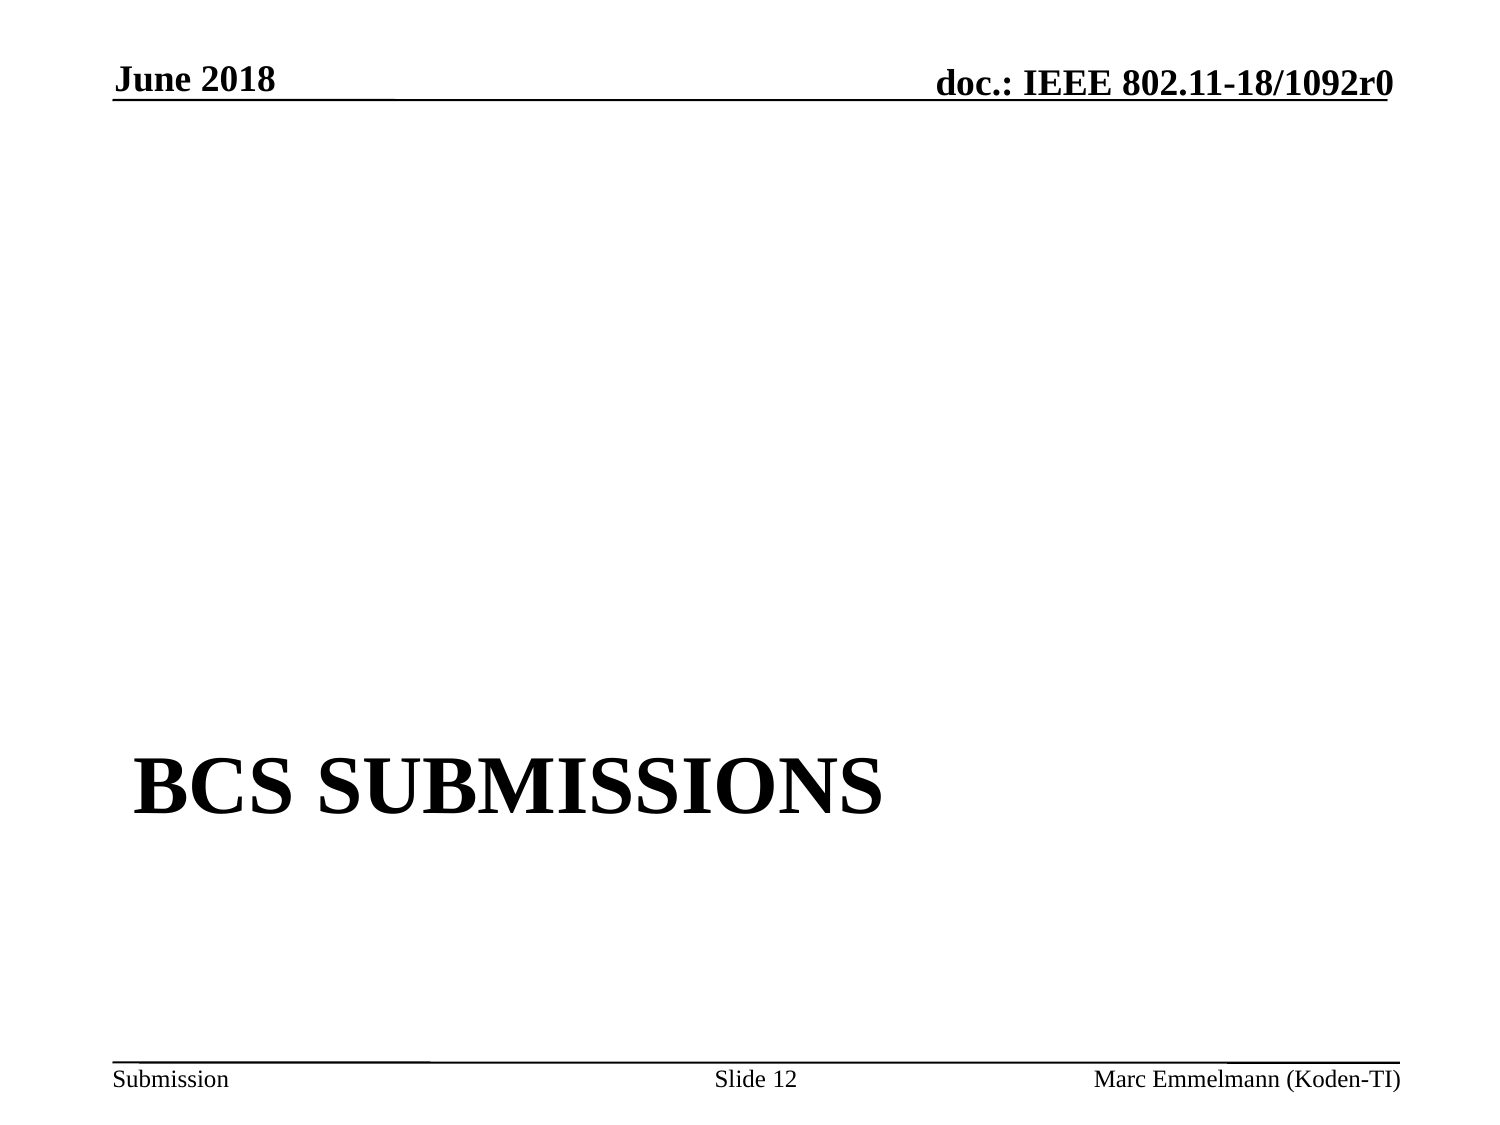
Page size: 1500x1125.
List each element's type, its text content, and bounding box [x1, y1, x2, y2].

slide_number Slide 12 [712, 1061, 800, 1123]
title BCS Submissions [118, 722, 1394, 947]
footer Marc Emmelmann (Koden-TI) [878, 1061, 1402, 1093]
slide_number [114, 54, 423, 100]
